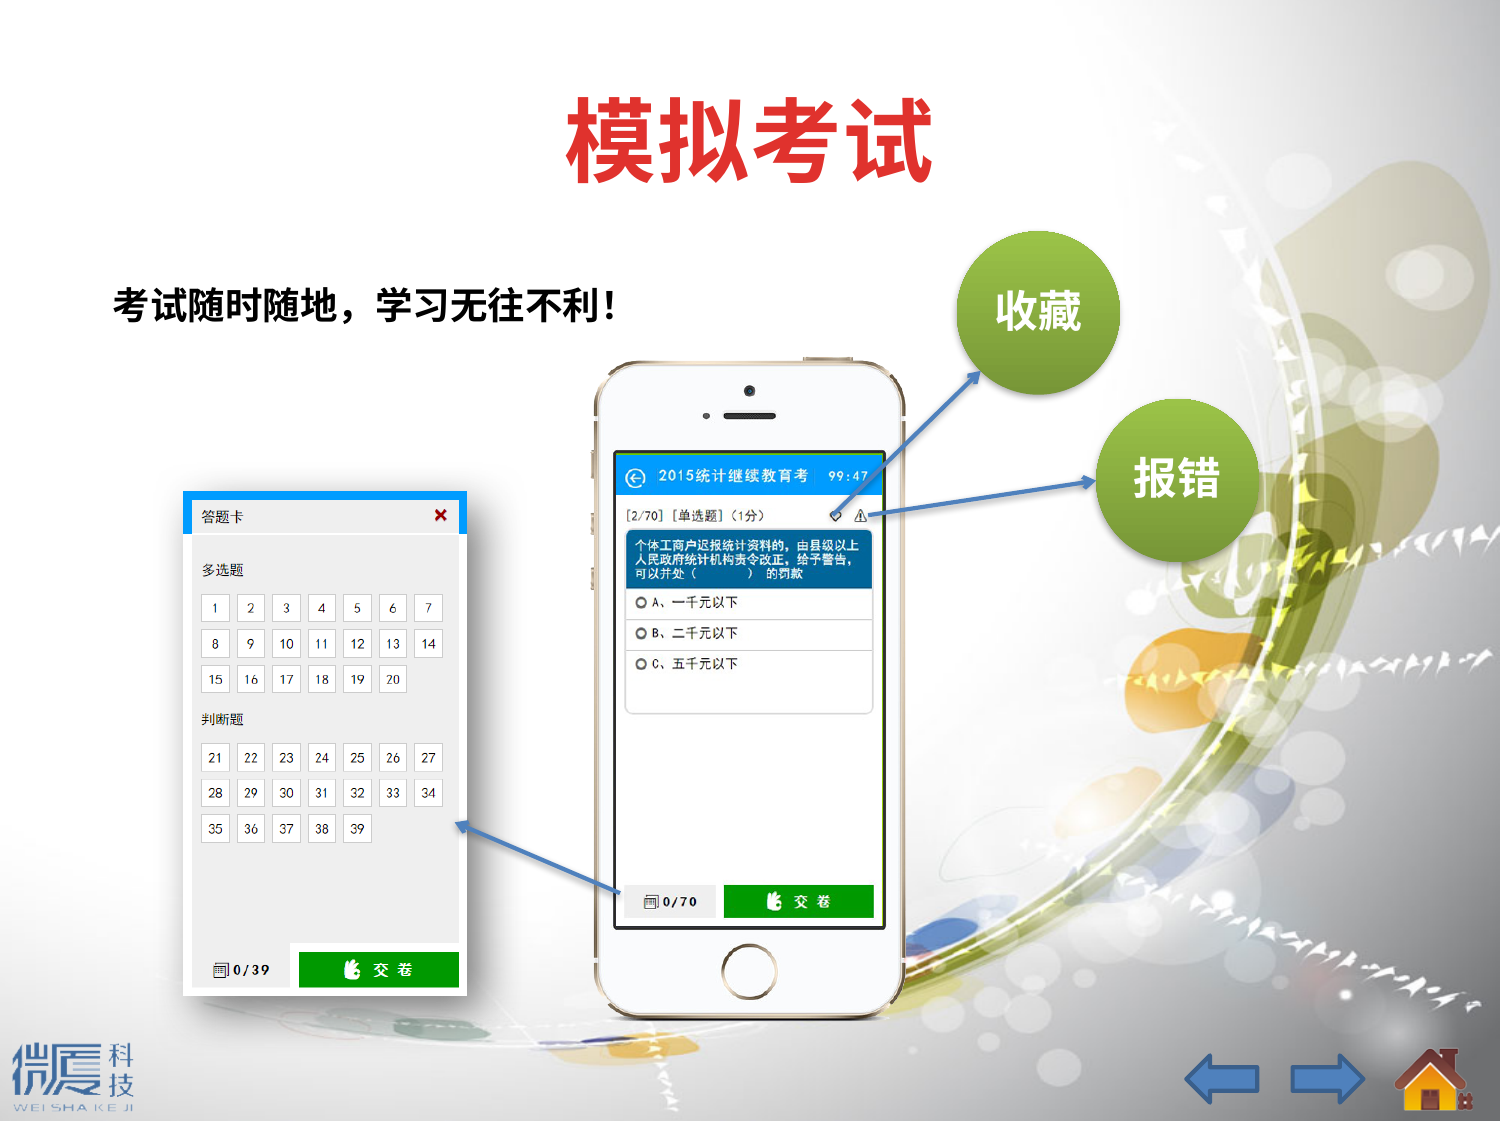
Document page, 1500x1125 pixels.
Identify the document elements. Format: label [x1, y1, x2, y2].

list [74, 262, 951, 1006]
text_box [832, 370, 981, 516]
text_box [454, 822, 621, 894]
text_box [1095, 398, 1260, 563]
text_box [1186, 1039, 1485, 1118]
list [943, 262, 1426, 1006]
text_box [867, 480, 1097, 516]
picture [0, 0, 1500, 1125]
text_box [956, 231, 1121, 395]
